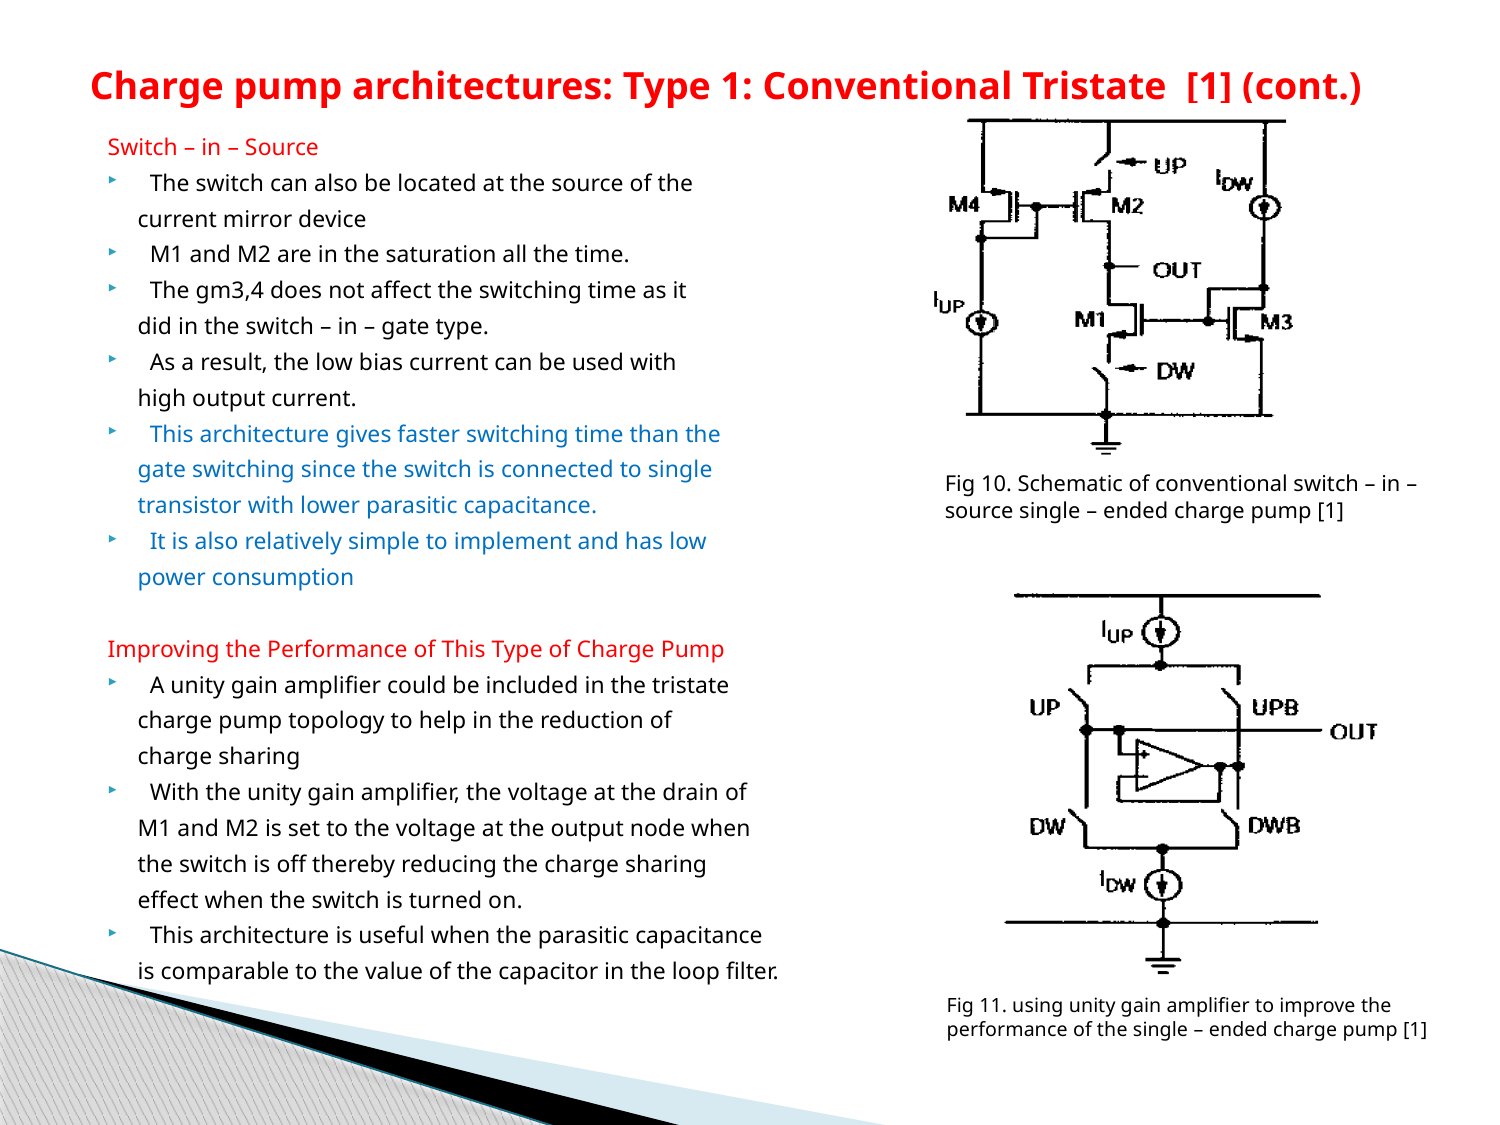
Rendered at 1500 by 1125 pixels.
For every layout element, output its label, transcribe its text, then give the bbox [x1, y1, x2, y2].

title Charge pump architectures: Type 1: Conventional Tristate [1] (cont.) [75, 45, 1425, 125]
text_box Fig 11. using unity gain amplifier to improve the performance of the single – ended charge pump [1] [912, 985, 1450, 1055]
picture [970, 587, 1393, 988]
picture [912, 102, 1326, 463]
text_box Fig 10. Schematic of conventional switch – in – source single – ended charge pump [1] [912, 462, 1450, 532]
list Switch – in – Source The switch can also be located at the source of the current mirror device M1 and M2 are in the saturation all the time. The gm3,4 does not affect the switching time as it did in the switch – in – gate type. As a result, the low bias current can be used with high output current. This architecture gives faster switching time than the gate switching since the switch is connected to single transistor with lower parasitic capacitance. It is also relatively simple to implement and has low power consumption Improving the Performance of This Type of Charge Pump A unity gain amplifier could be included in the tristate charge pump topology to help in the reduction of charge sharing With the unity gain amplifier, the voltage at the drain of M1 and M2 is set to the voltage at the output node when the switch is off thereby reducing the charge sharing effect when the switch is turned on. This architecture is useful when the parasitic capacitance is comparable to the value of the capacitor in the loop filter. [75, 125, 1425, 1055]
